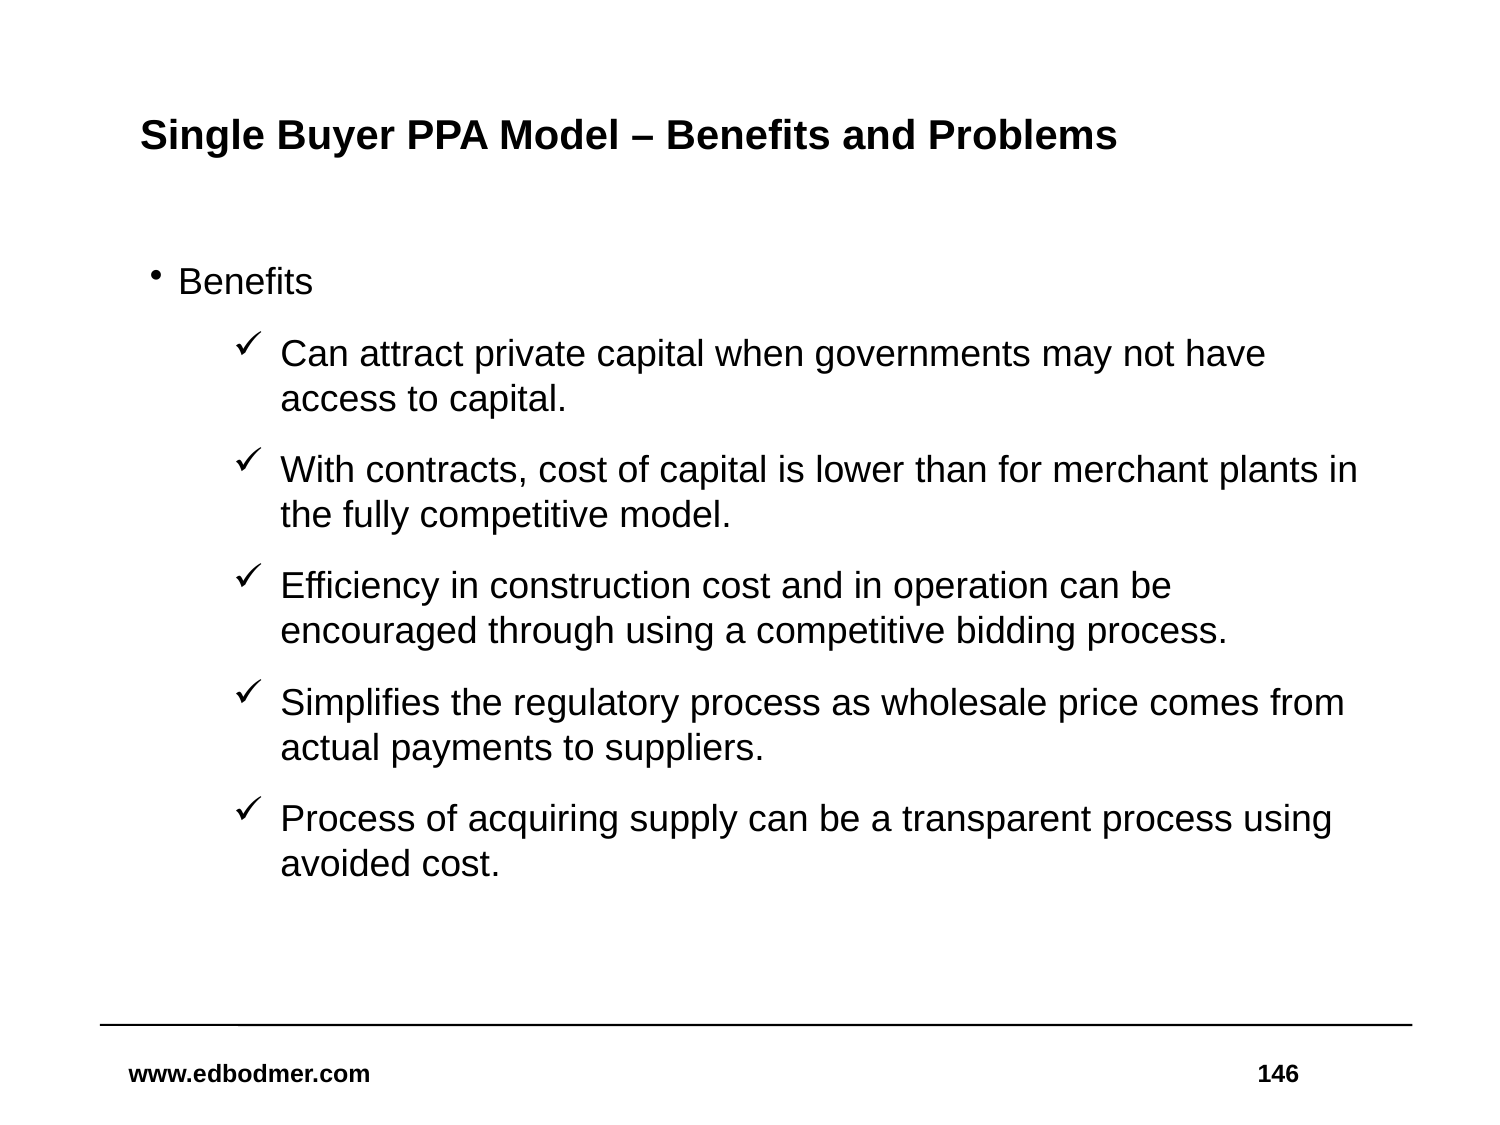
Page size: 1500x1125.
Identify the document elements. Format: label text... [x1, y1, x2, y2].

list Benefits Can attract private capital when governments may not have access to capital. With contracts, cost of capital is lower than for merchant plants in the fully competitive model. Efficiency in construction cost and in operation can be encouraged through using a competitive bidding process. Simplifies the regulatory process as wholesale price comes from actual payments to suppliers. Process of acquiring supply can be a transparent process using avoided cost. [125, 249, 1375, 1000]
title Single Buyer PPA Model – Benefits and Problems [125, 99, 1288, 225]
